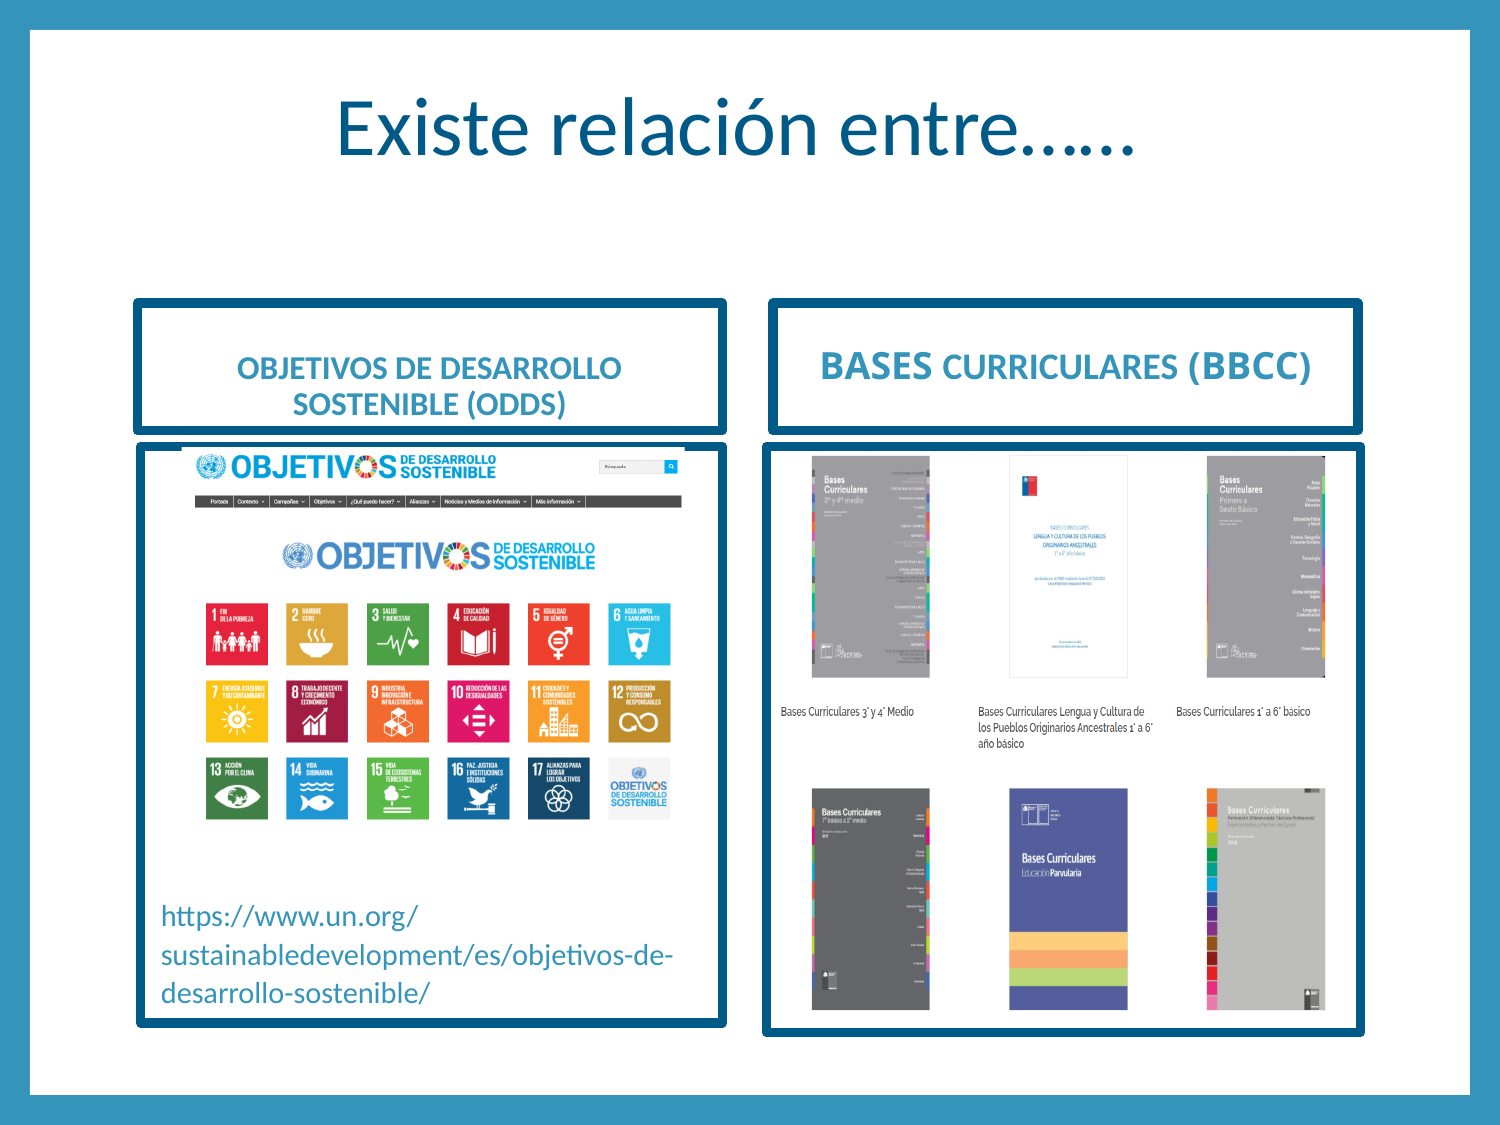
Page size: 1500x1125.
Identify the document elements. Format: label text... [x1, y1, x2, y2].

list BASES CURRICULARES (BBCC) [772, 303, 1358, 431]
title Existe relación entre…… [233, 42, 1449, 215]
picture [181, 448, 685, 832]
list OBJETIVOS DE DESARROLLO SOSTENIBLE (ODDS) [137, 303, 723, 431]
list https://www.un.org/sustainabledevelopment/es/objetivos-de-desarrollo-sostenible/ [140, 446, 723, 1024]
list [770, 450, 1357, 1029]
